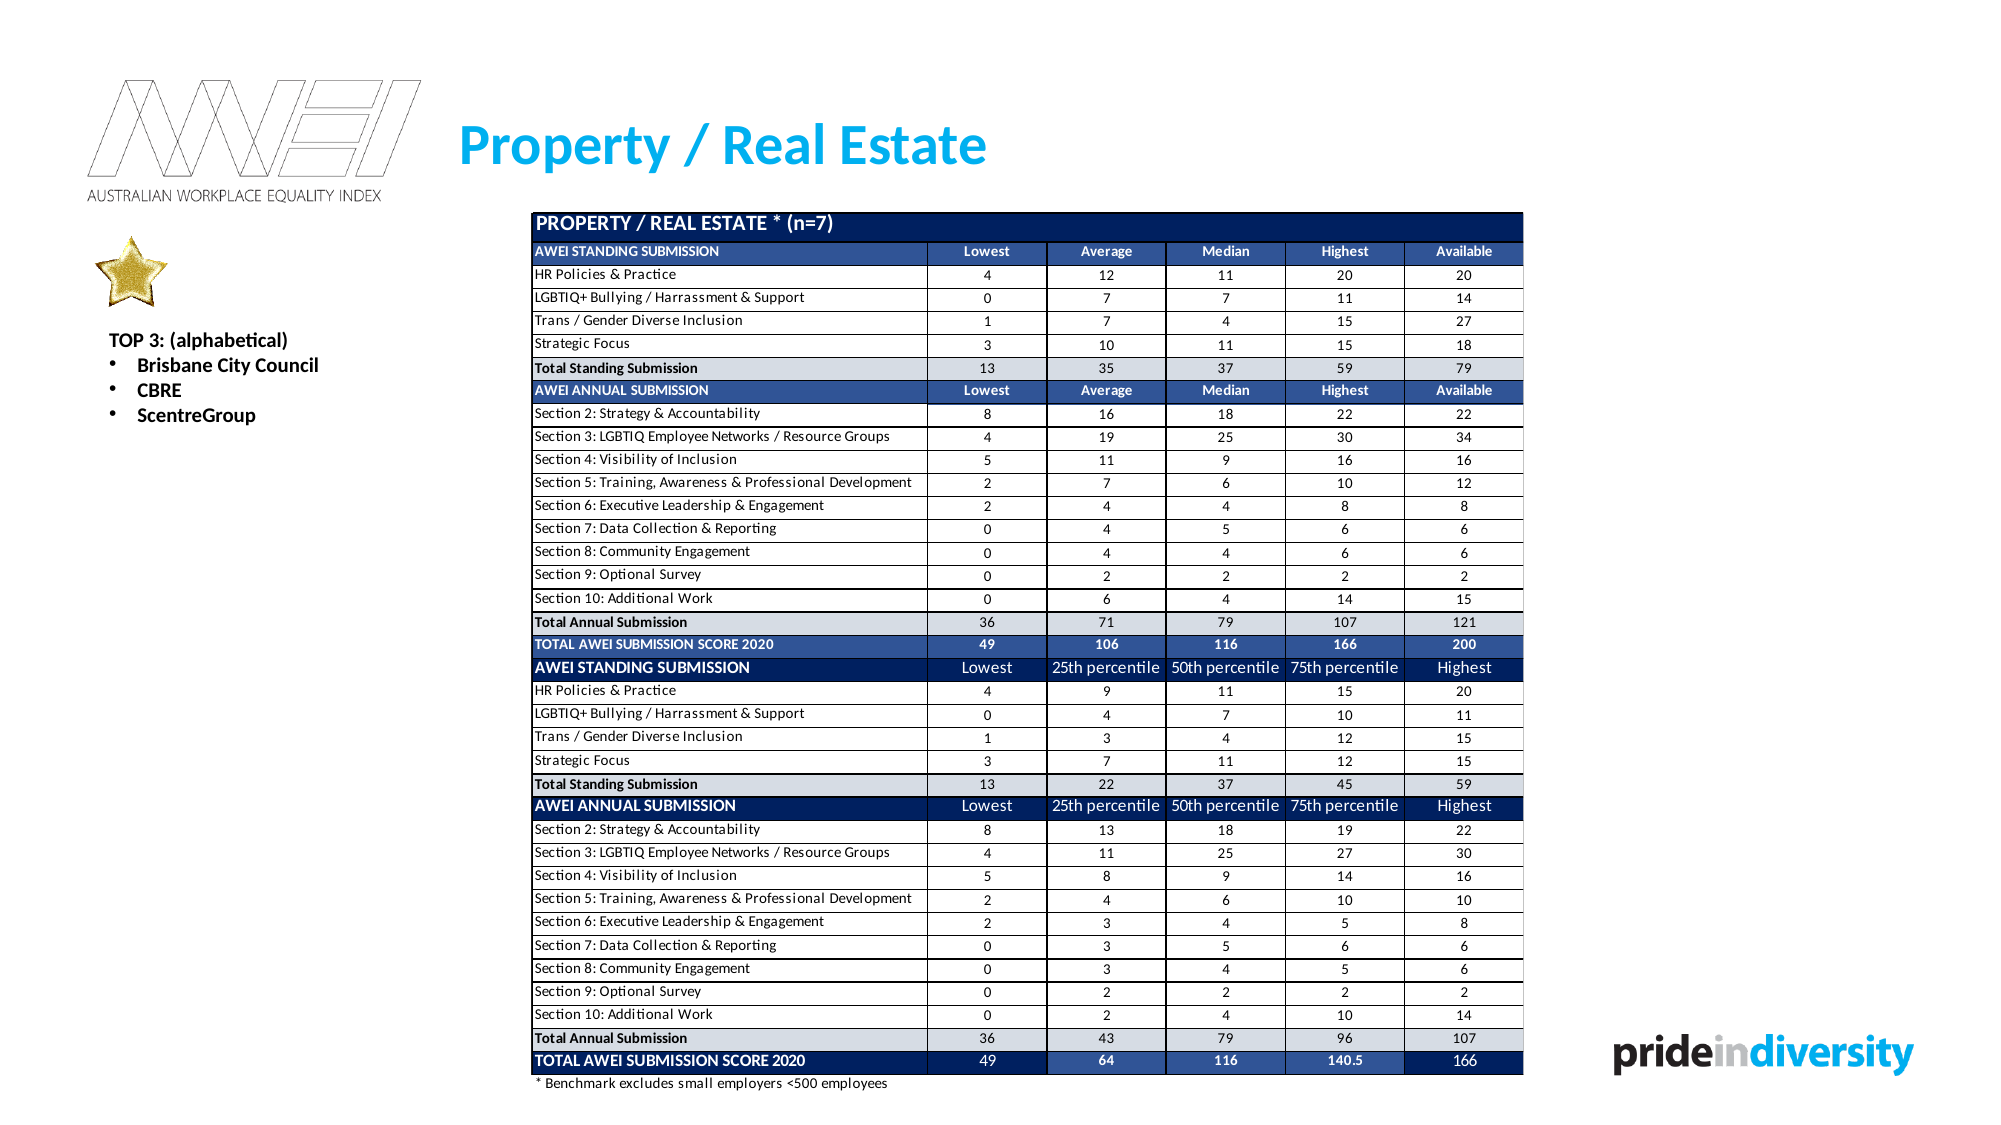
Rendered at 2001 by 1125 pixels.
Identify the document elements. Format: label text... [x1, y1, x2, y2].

picture [1758, 1050, 1765, 1061]
title Property / Real Estate [444, 47, 1914, 235]
picture [1900, 1049, 1914, 1076]
picture [1614, 1034, 1914, 1076]
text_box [94, 235, 445, 461]
picture [531, 212, 1525, 1099]
picture [86, 78, 422, 204]
